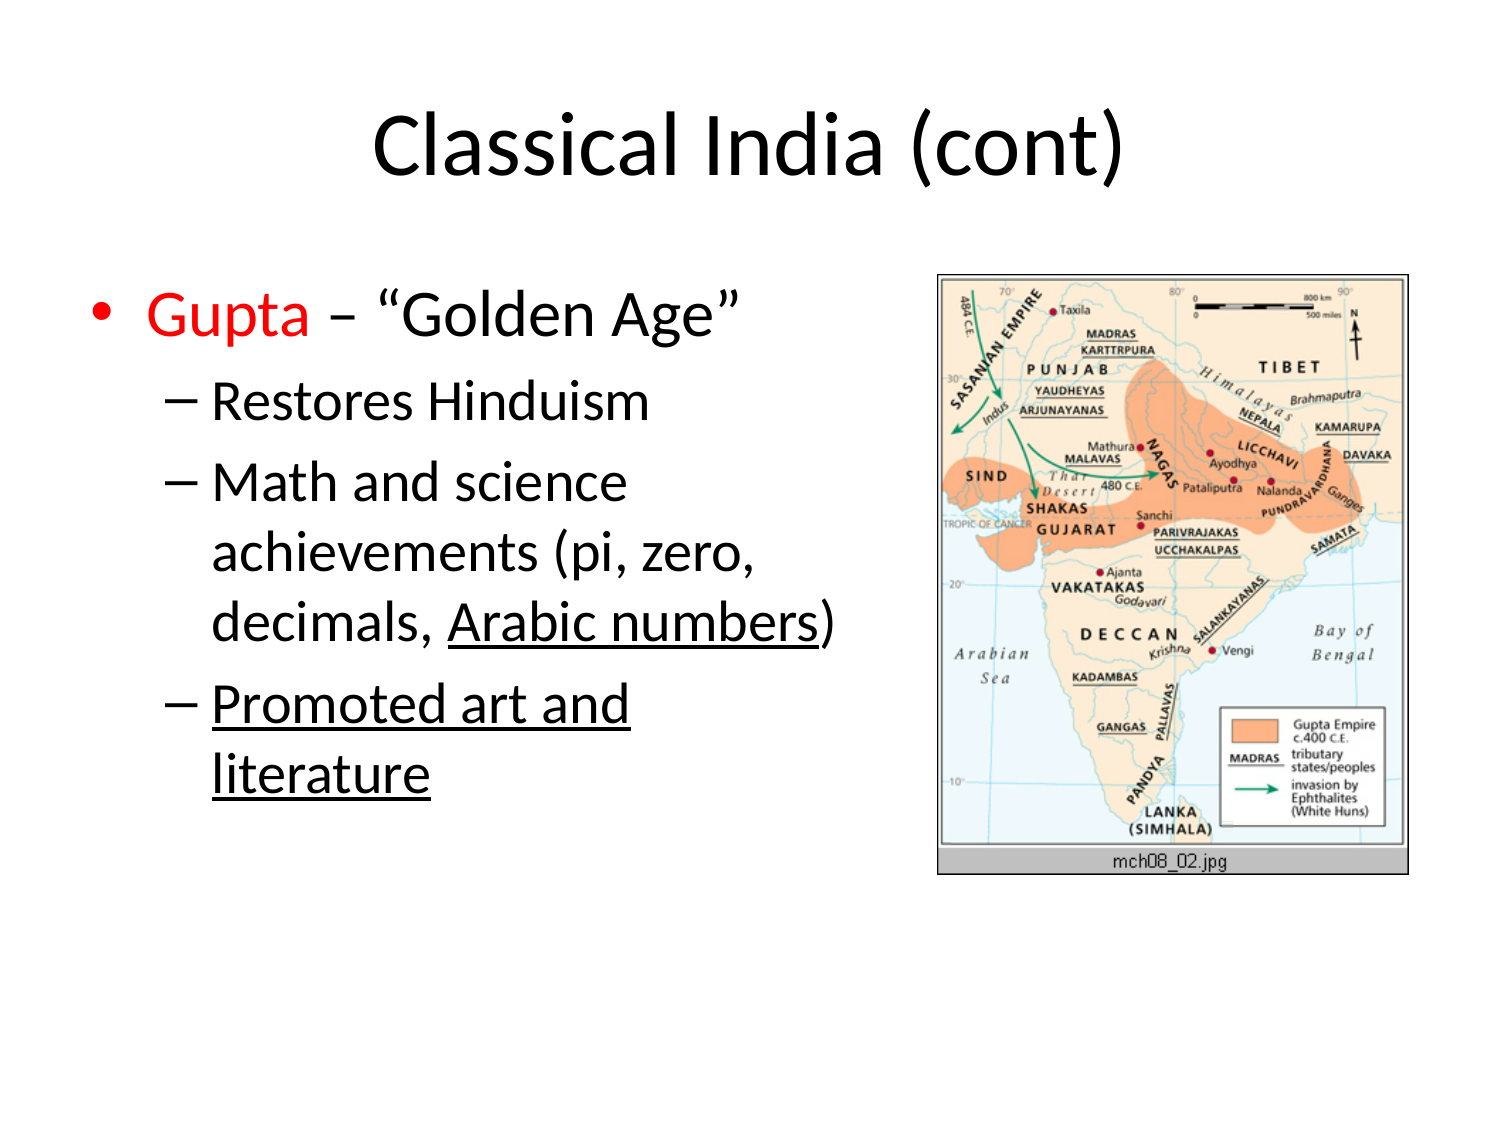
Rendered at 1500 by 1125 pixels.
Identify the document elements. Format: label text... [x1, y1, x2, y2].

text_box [937, 274, 1410, 876]
title Classical India (cont) [75, 45, 1425, 233]
list Gupta – “Golden Age” Restores Hinduism Math and science achievements (pi, zero, decimals, Arabic numbers) Promoted art and literature [75, 262, 875, 1005]
